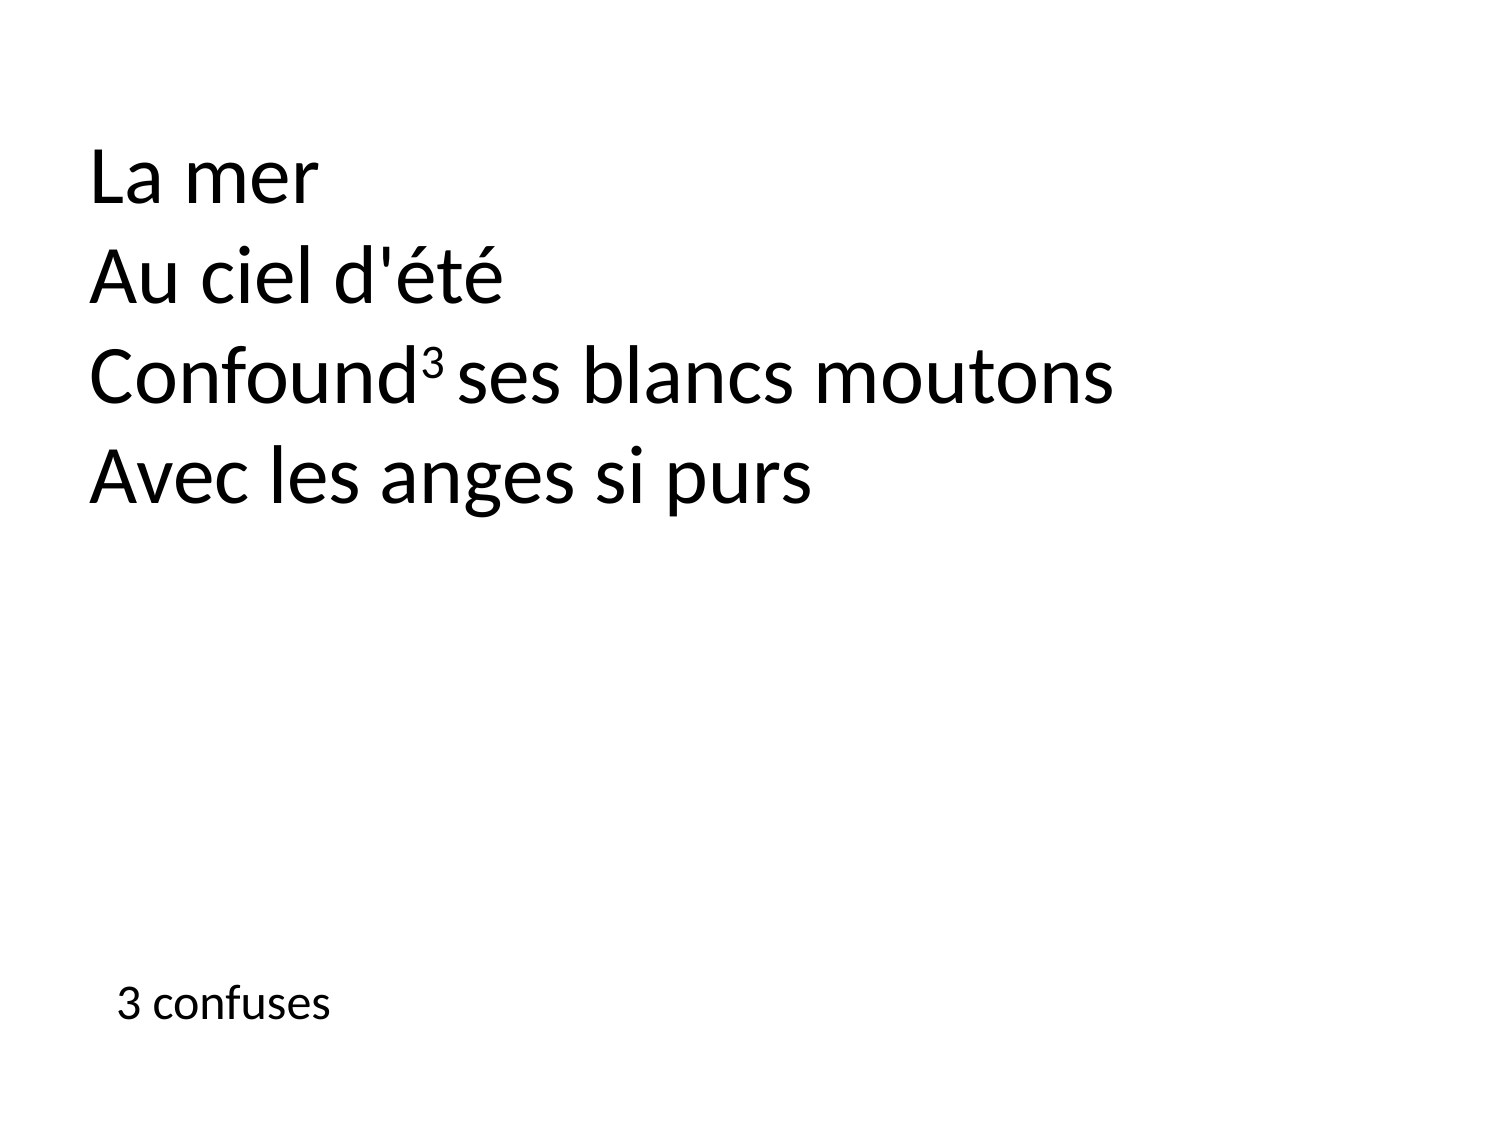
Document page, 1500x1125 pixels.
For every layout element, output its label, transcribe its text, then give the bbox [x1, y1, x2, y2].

text_box La mer Au ciel d'été Confound3 ses blancs moutons Avec les anges si purs [74, 112, 1350, 828]
text_box 3 confuses [101, 962, 347, 1038]
